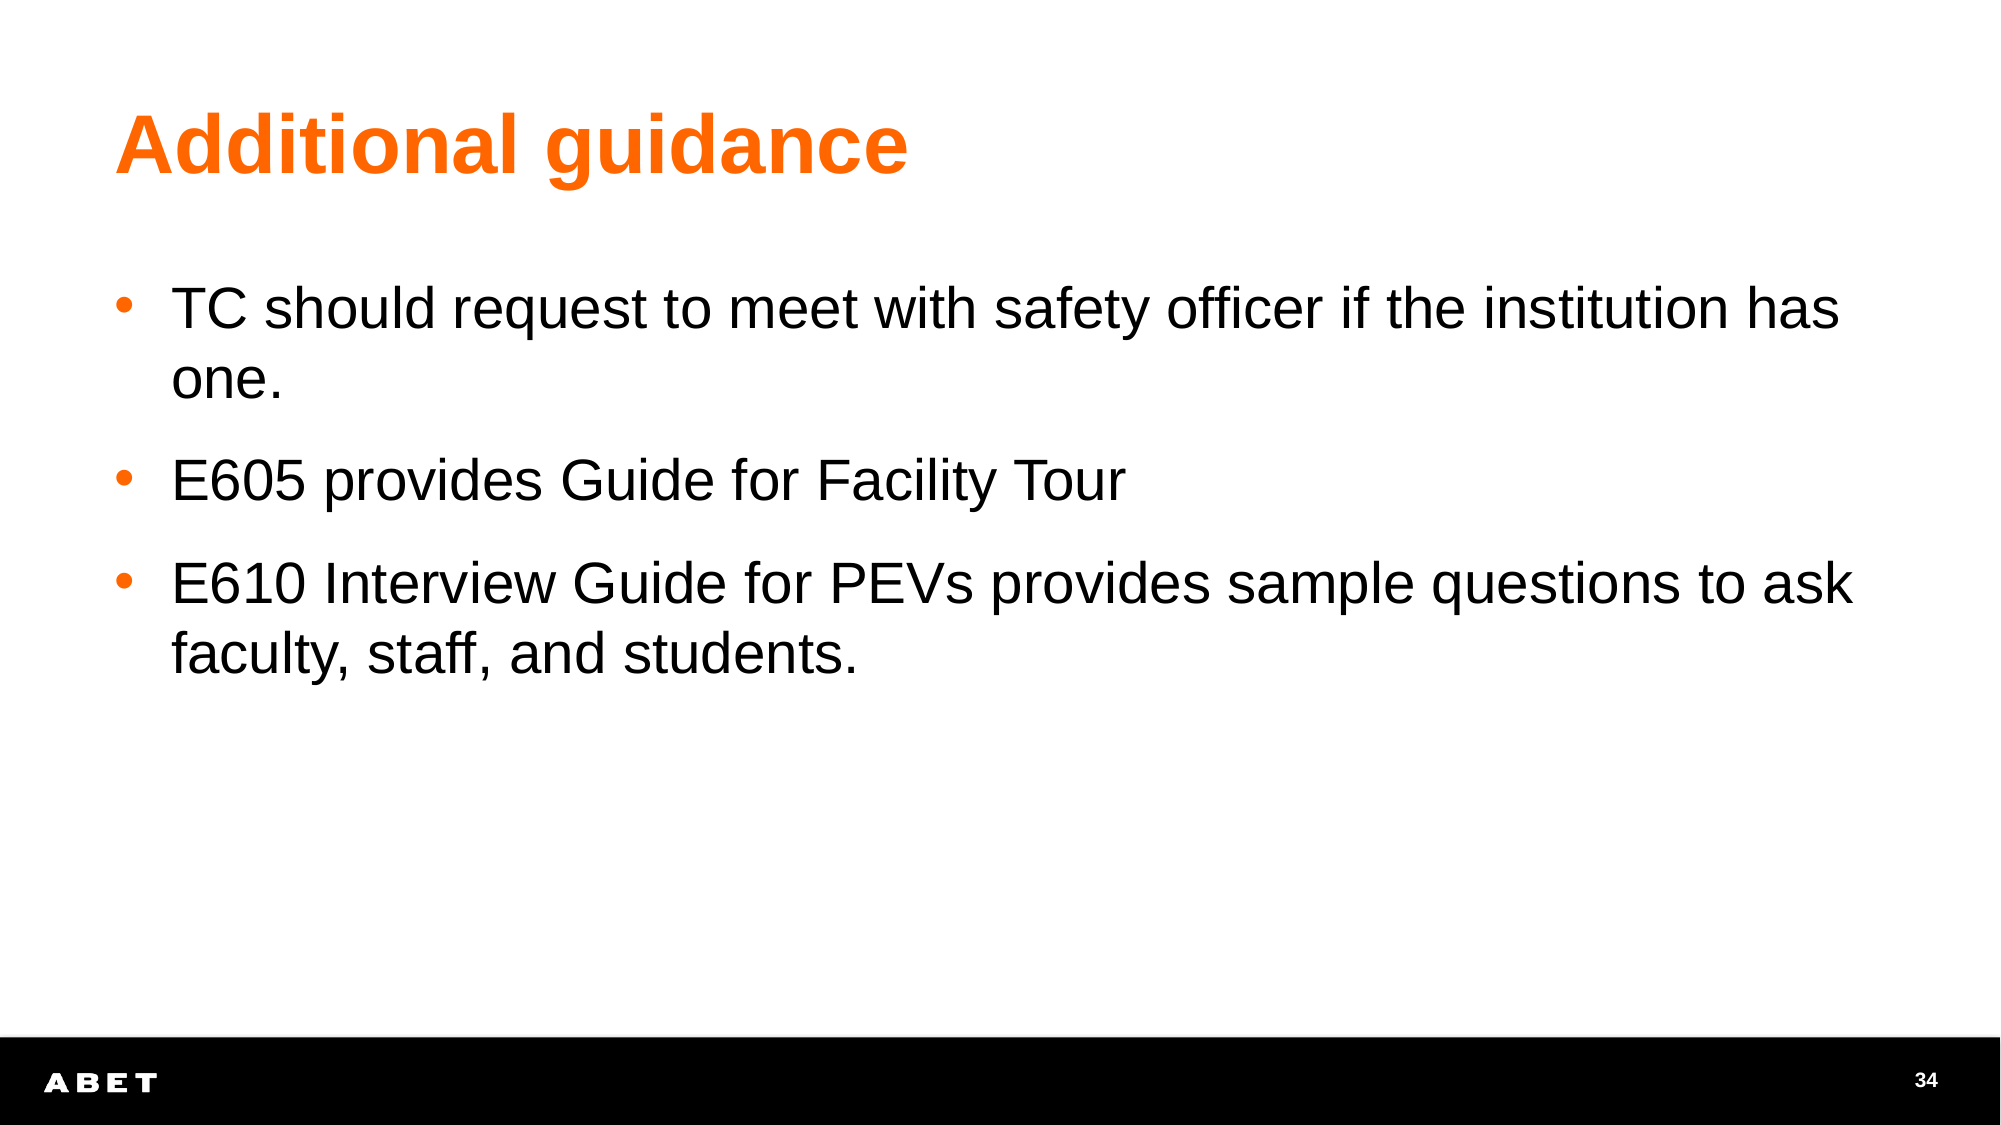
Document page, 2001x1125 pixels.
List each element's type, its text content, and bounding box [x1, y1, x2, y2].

title Additional guidance [99, 82, 1900, 213]
picture [16, 1052, 184, 1113]
list TC should request to meet with safety officer if the institution has one. E605 provides Guide for Facility Tour E610 Interview Guide for PEVs provides sample questions to ask faculty, staff, and students. [99, 262, 1900, 975]
